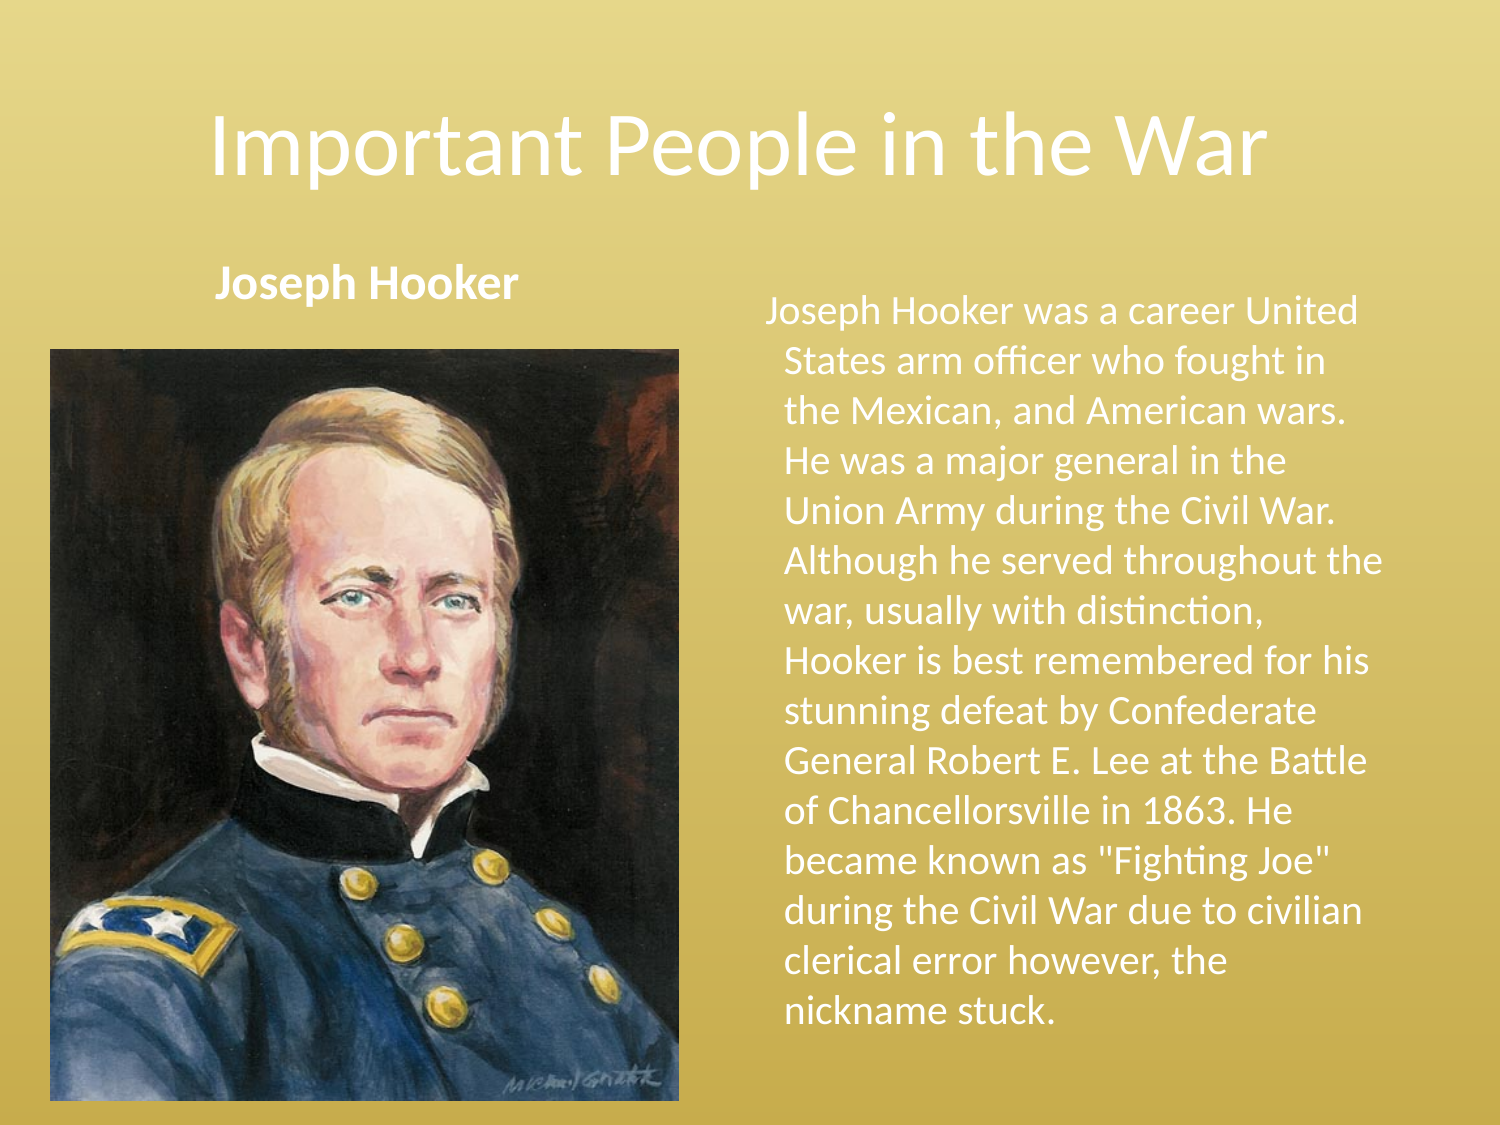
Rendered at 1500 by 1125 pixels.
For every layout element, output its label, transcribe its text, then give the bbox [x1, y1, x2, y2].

list Joseph Hooker [87, 212, 675, 318]
picture [49, 349, 679, 1101]
title Important People in the War [75, 45, 1425, 233]
list Joseph Hooker was a career United States arm officer who fought in the Mexican, and American wars. He was a major general in the Union Army during the Civil War. Although he served throughout the war, usually with distinction, Hooker is best remembered for his stunning defeat by Confederate General Robert E. Lee at the Battle of Chancellorsville in 1863. He became known as "Fighting Joe" during the Civil War due to civilian clerical error however, the nickname stuck. [712, 275, 1401, 1088]
